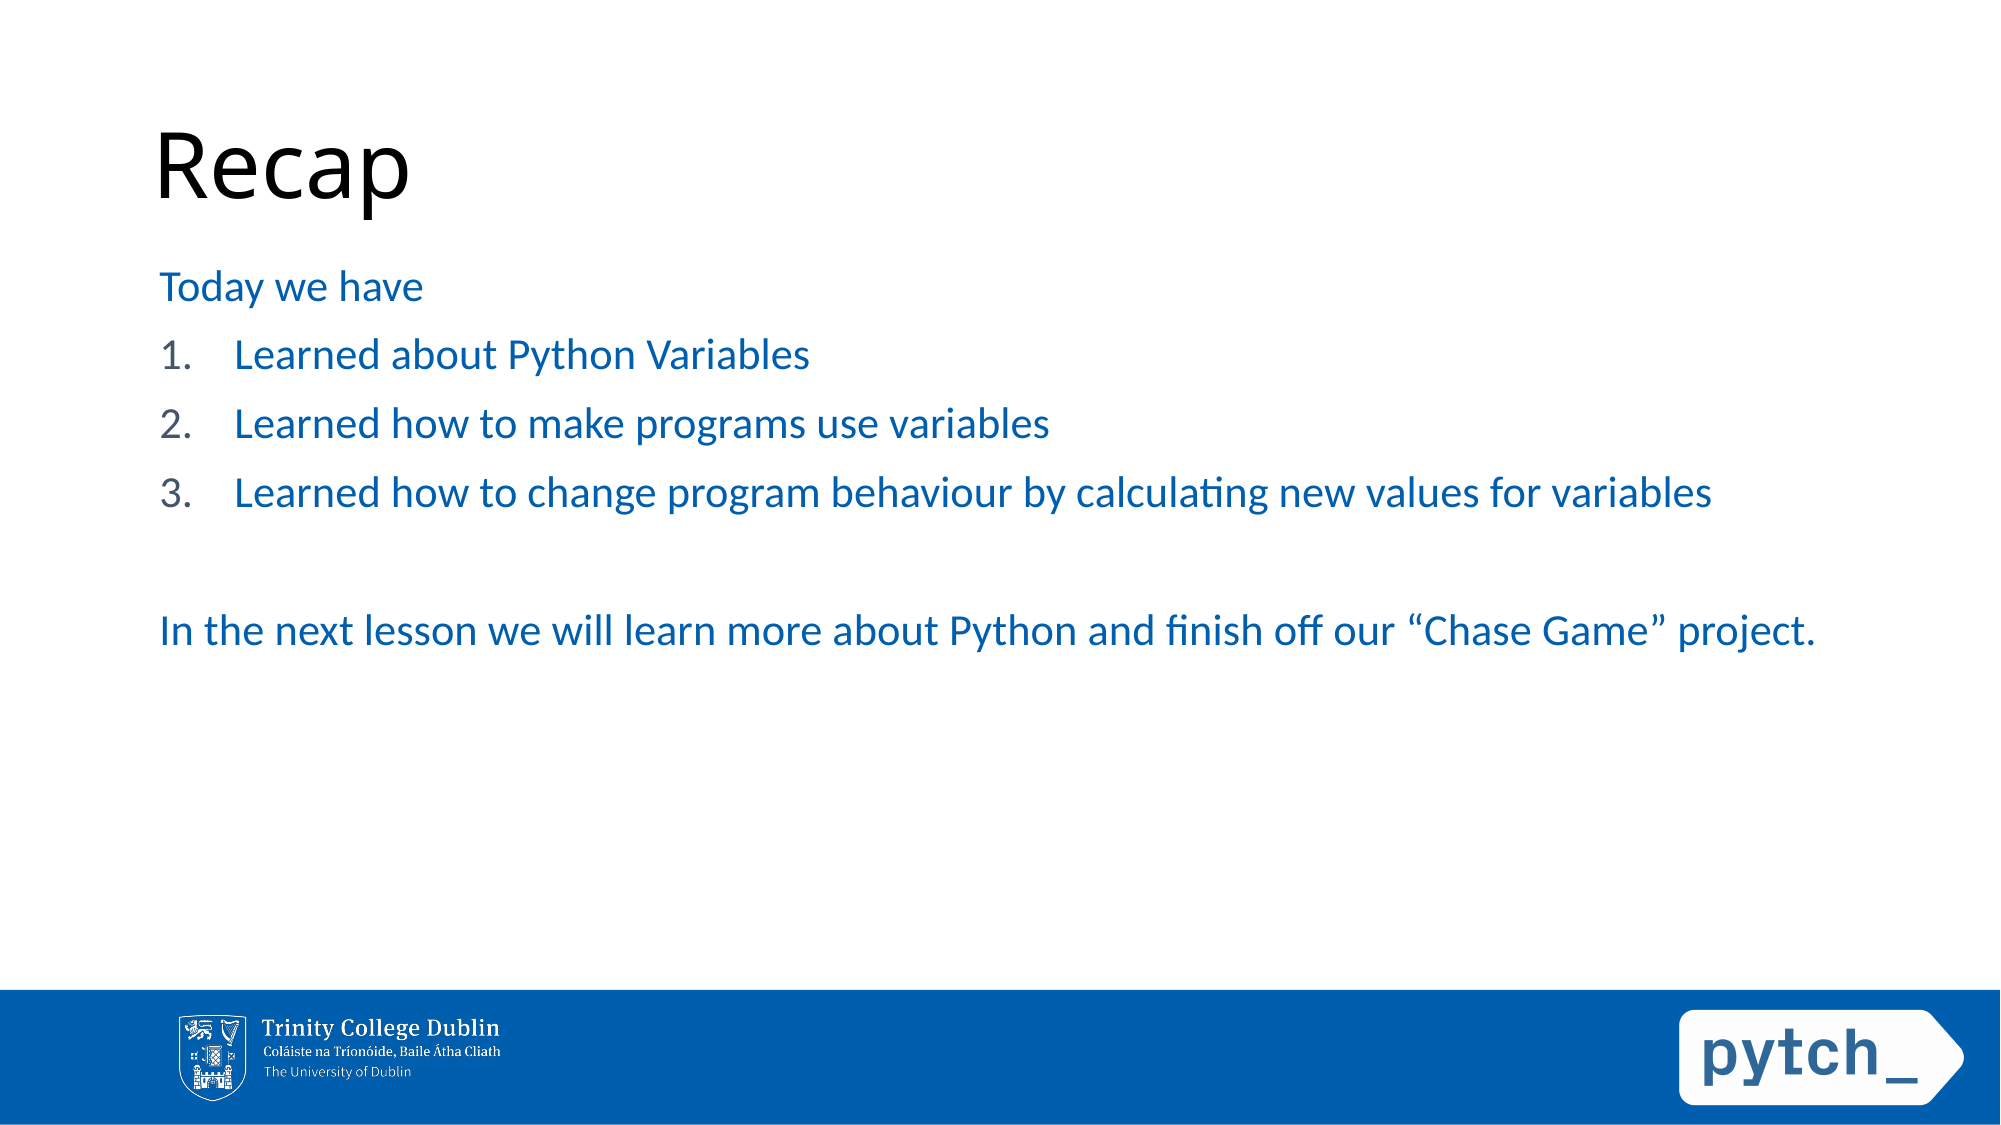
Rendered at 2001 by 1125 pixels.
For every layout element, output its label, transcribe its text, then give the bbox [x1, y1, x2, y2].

title Recap [137, 59, 1863, 278]
list Today we have Learned about Python Variables Learned how to make programs use variables Learned how to change program behaviour by calculating new values for variables In the next lesson we will learn more about Python and finish off our “Chase Game” project. [144, 255, 1863, 806]
picture [1590, 894, 2000, 1125]
picture [178, 1014, 502, 1102]
